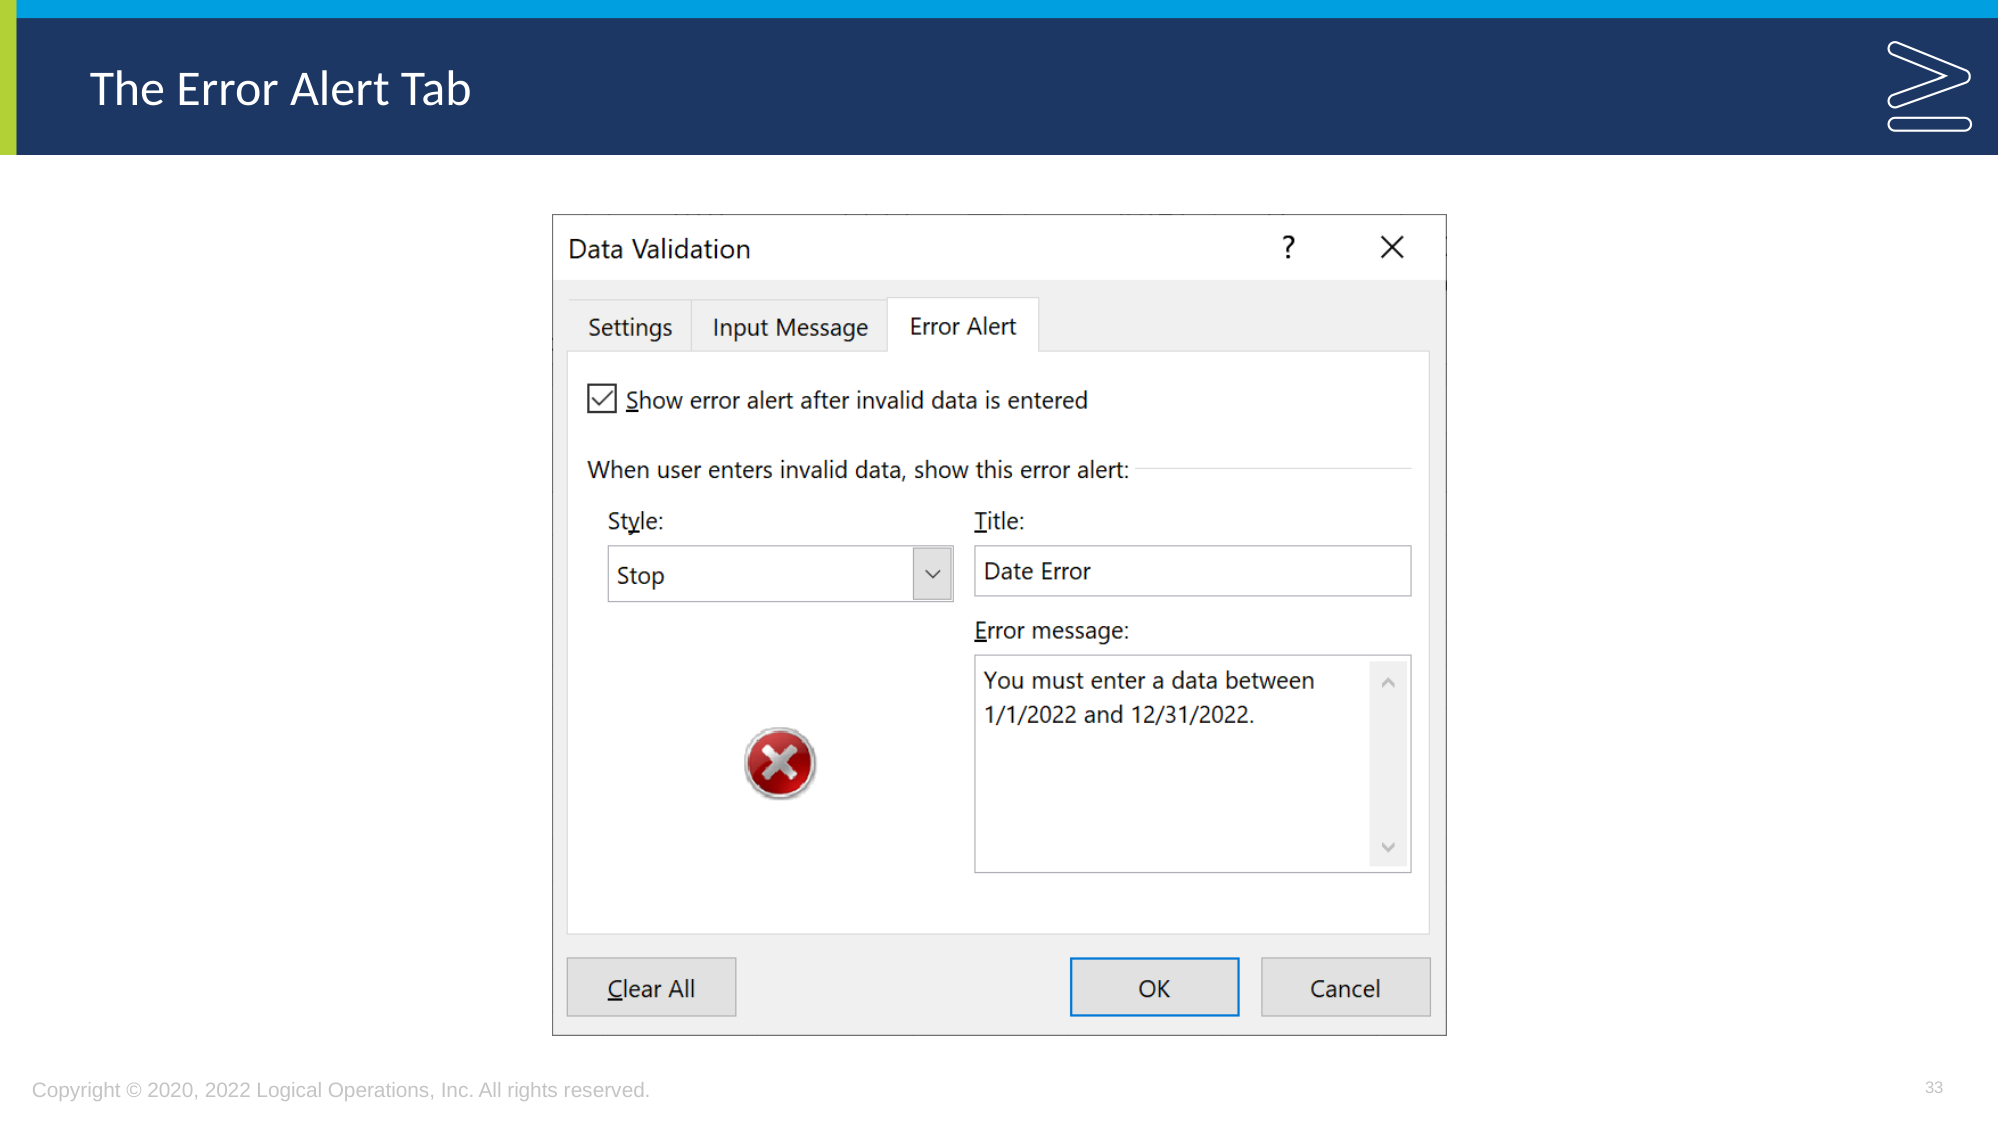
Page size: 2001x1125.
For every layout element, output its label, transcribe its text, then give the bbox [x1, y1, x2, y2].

title The Error Alert Tab [74, 16, 1850, 155]
picture [0, 0, 74, 155]
picture [552, 214, 1448, 1037]
slide_number 33 [1491, 1057, 1959, 1118]
picture [1850, 19, 1998, 155]
